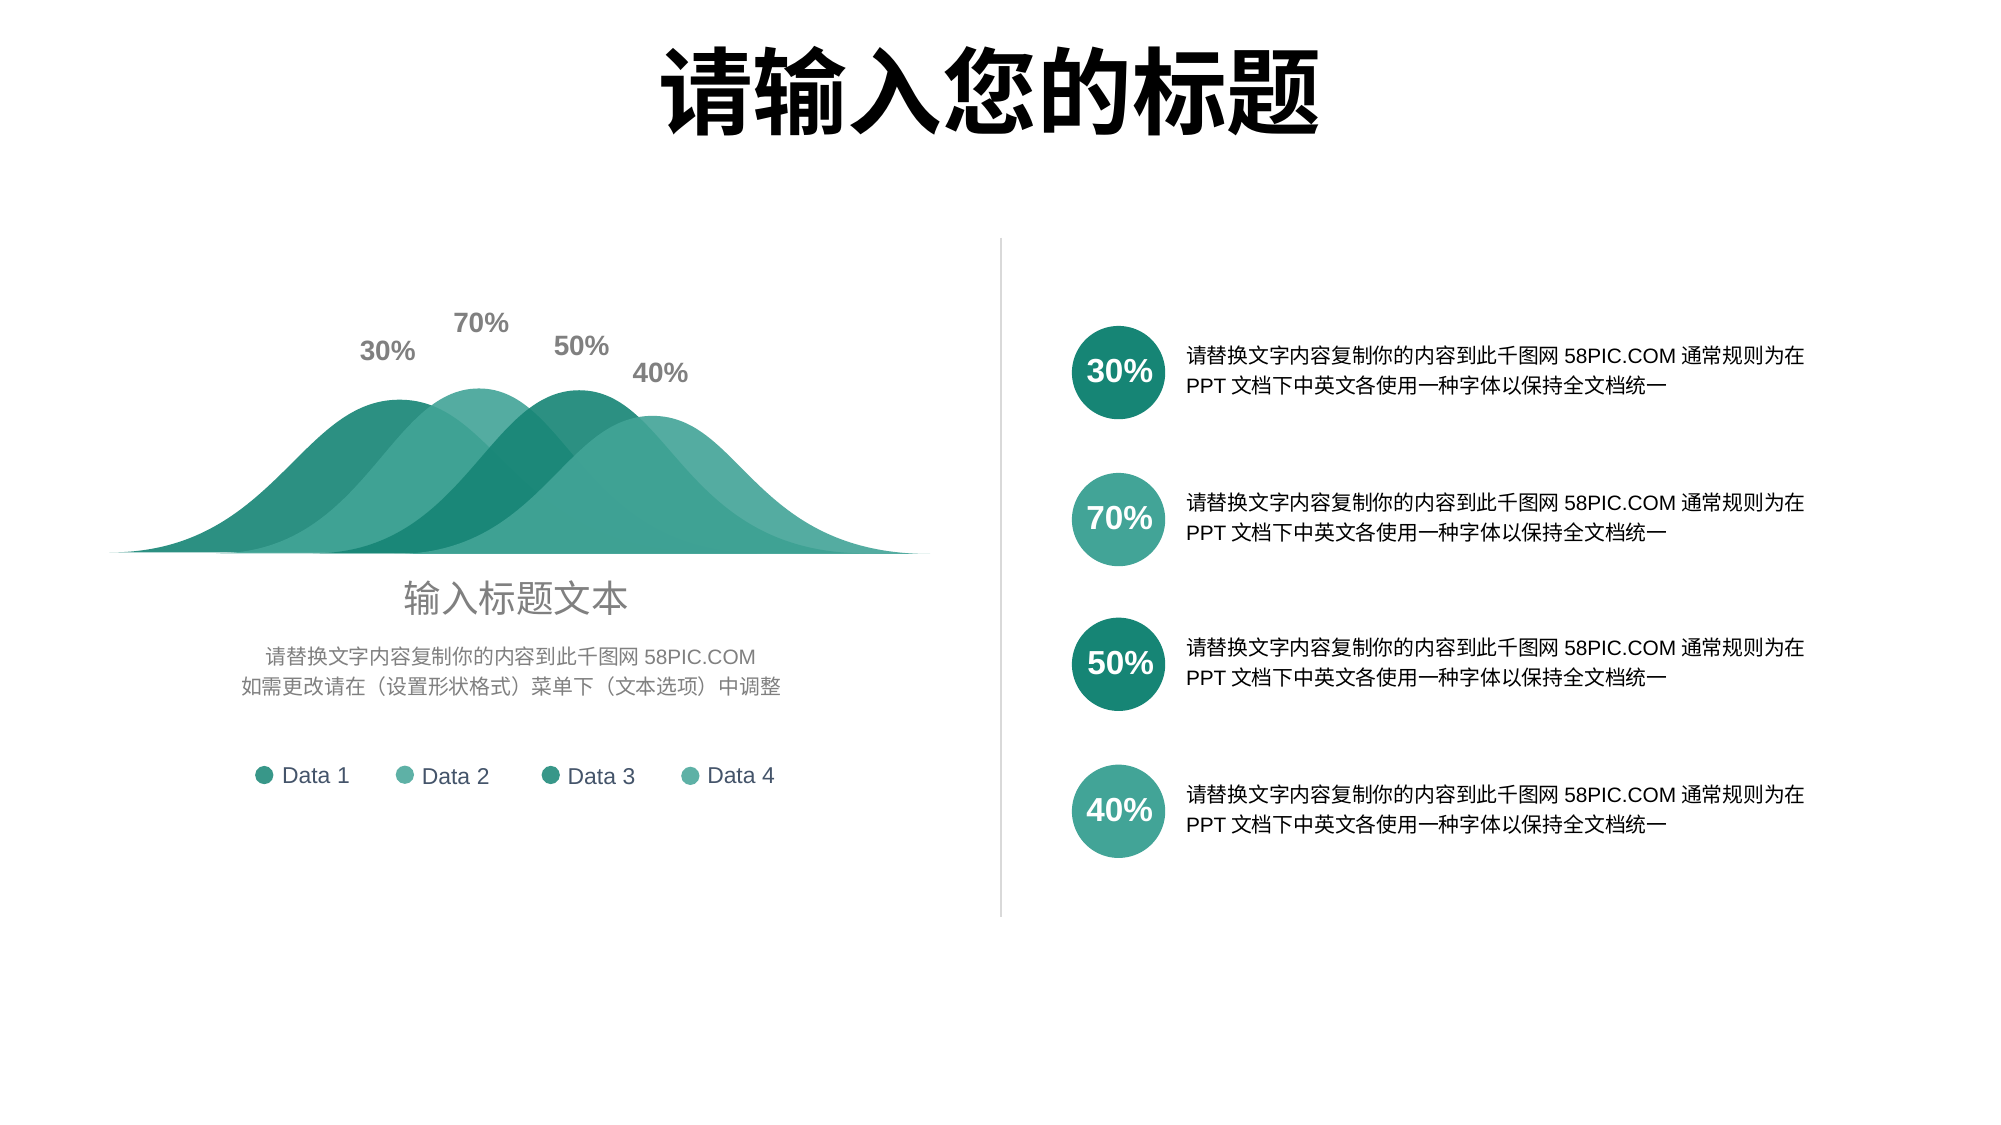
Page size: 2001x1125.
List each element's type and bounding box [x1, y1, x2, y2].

text_box [67, 297, 955, 789]
text_box [1071, 325, 1844, 420]
text_box [1071, 472, 1844, 567]
text_box [1071, 764, 1844, 858]
text_box [1071, 617, 1844, 711]
